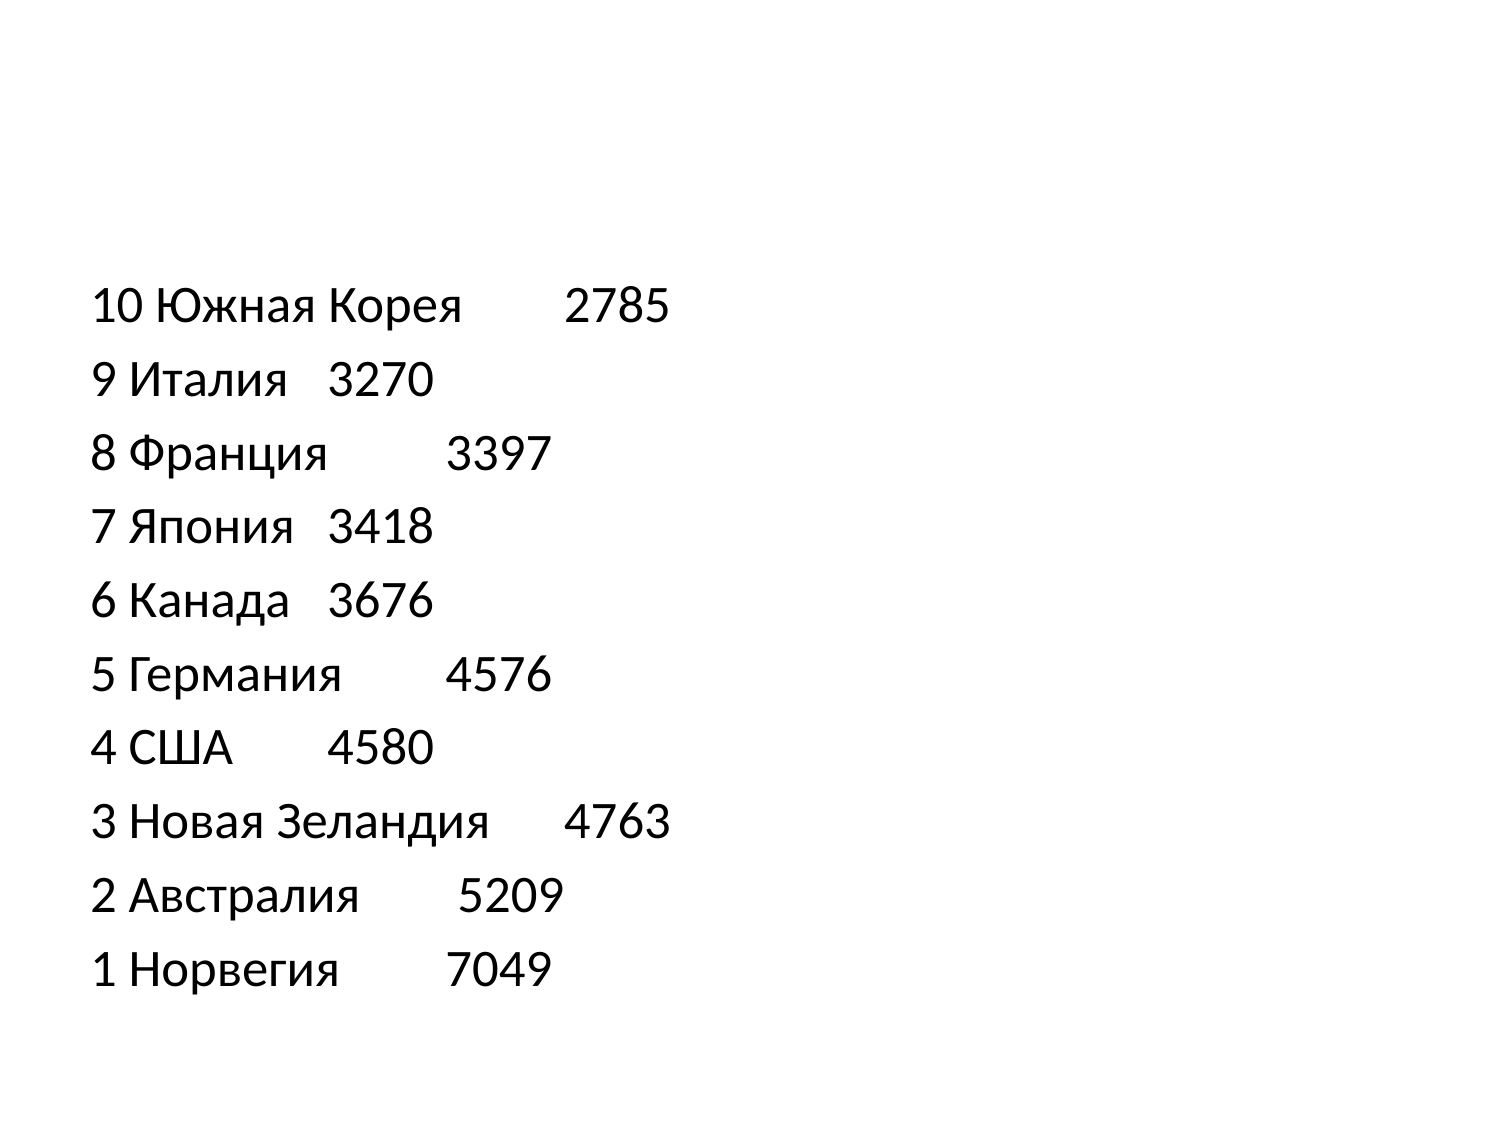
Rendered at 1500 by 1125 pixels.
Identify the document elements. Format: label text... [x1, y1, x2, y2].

list 10 Южная Корея 2785 9 Италия 3270 8 Франция 3397 7 Япония 3418 6 Канада 3676 5 Германия 4576 4 США 4580 3 Новая Зеландия 4763 2 Австралия 5209 1 Норвегия 7049 [75, 262, 1425, 1005]
